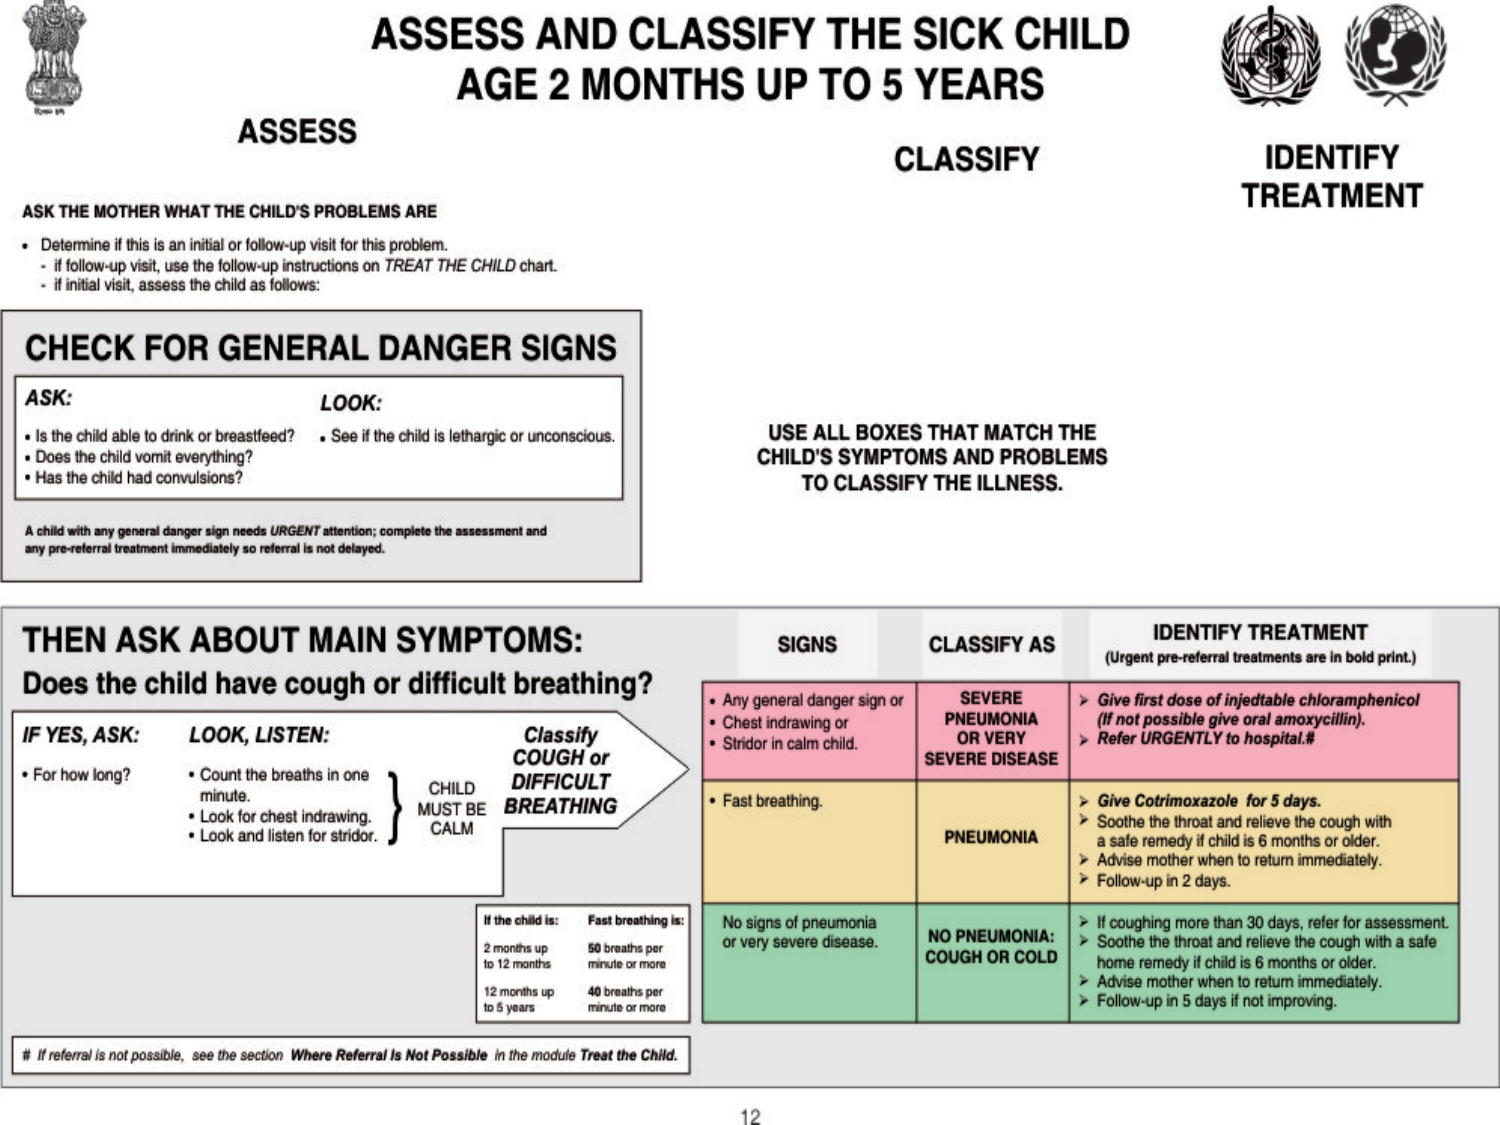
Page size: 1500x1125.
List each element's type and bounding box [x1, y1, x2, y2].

list [0, 0, 1500, 1125]
